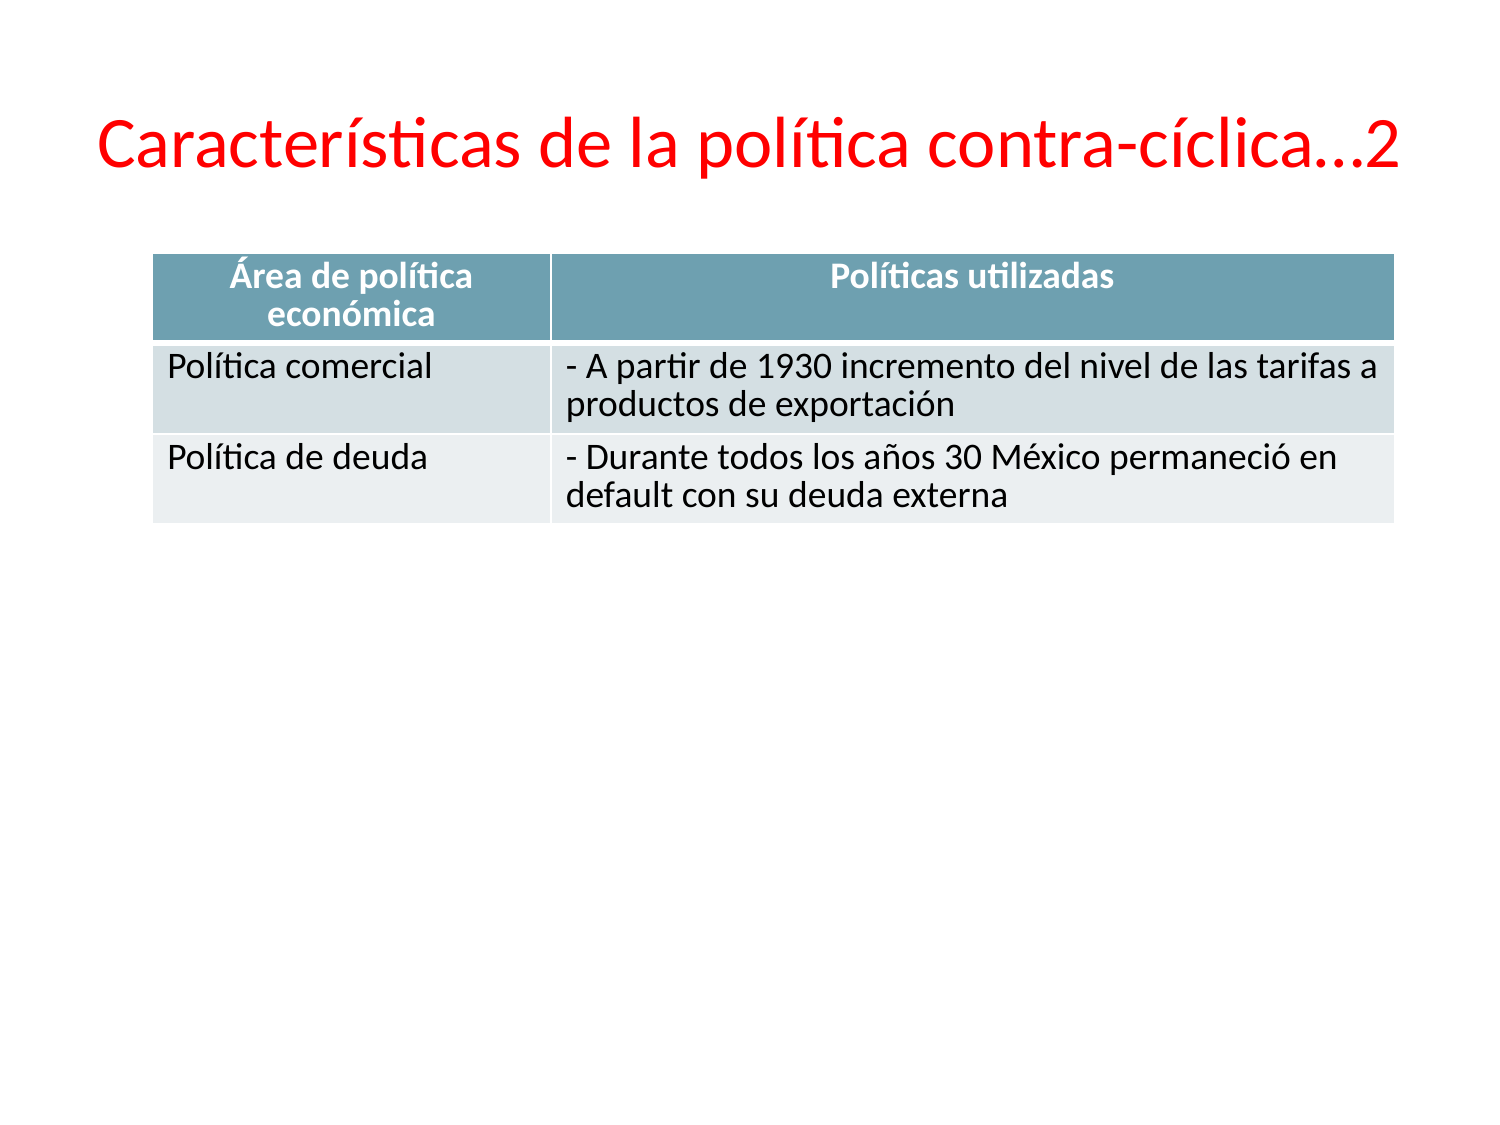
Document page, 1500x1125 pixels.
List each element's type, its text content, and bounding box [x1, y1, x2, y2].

table_header Políticas utilizadas [552, 254, 1394, 340]
title Características de la política contra-cíclica…2 [75, 45, 1425, 233]
table_cell Política de deuda [153, 435, 550, 523]
table_cell - A partir de 1930 incremento del nivel de las tarifas a productos de exportación [552, 346, 1394, 433]
table_cell Política comercial [153, 346, 550, 433]
table_cell - Durante todos los años 30 México permaneció en default con su deuda externa [552, 435, 1394, 523]
table_header Área de política económica [153, 254, 550, 340]
